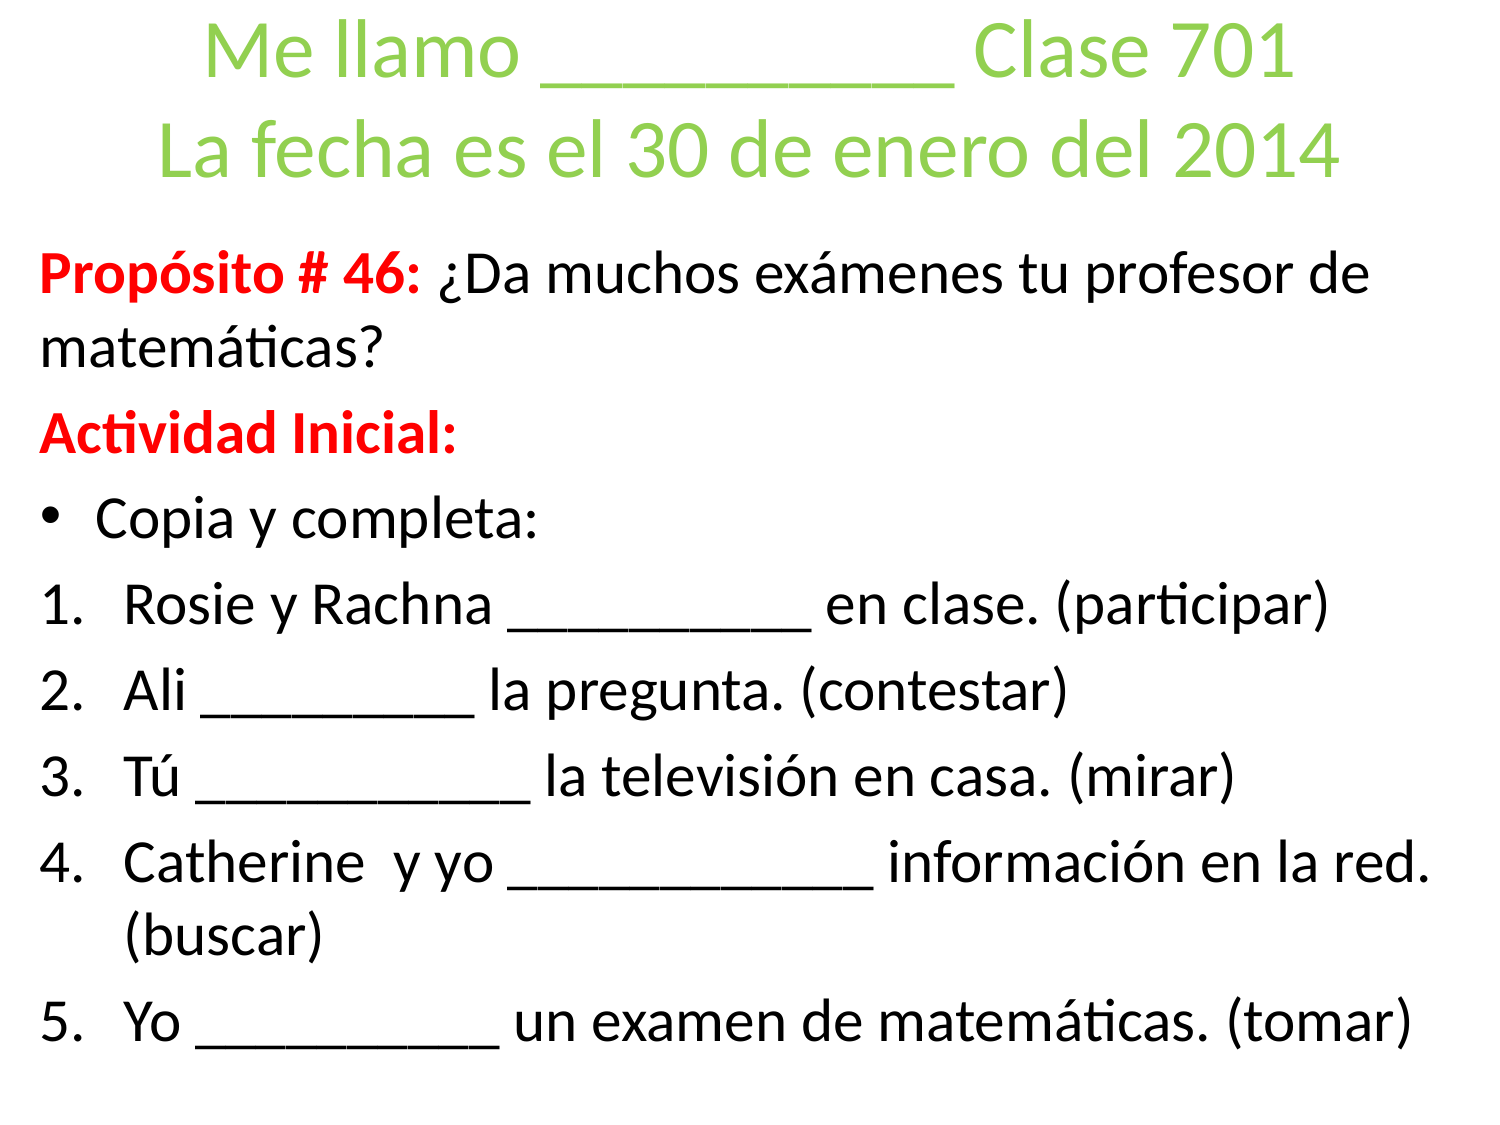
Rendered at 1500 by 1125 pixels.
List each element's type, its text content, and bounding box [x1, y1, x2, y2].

title Me llamo __________ Clase 701 La fecha es el 30 de enero del 2014 [37, 0, 1463, 188]
list Propósito # 46: ¿Da muchos exámenes tu profesor de matemáticas? Actividad Inicial: Copia y completa: Rosie y Rachna __________ en clase. (participar) Ali _________ la pregunta. (contestar) Tú ___________ la televisión en casa. (mirar) Catherine y yo ____________ información en la red. (buscar) Yo __________ un examen de matemáticas. (tomar) [24, 224, 1475, 1075]
